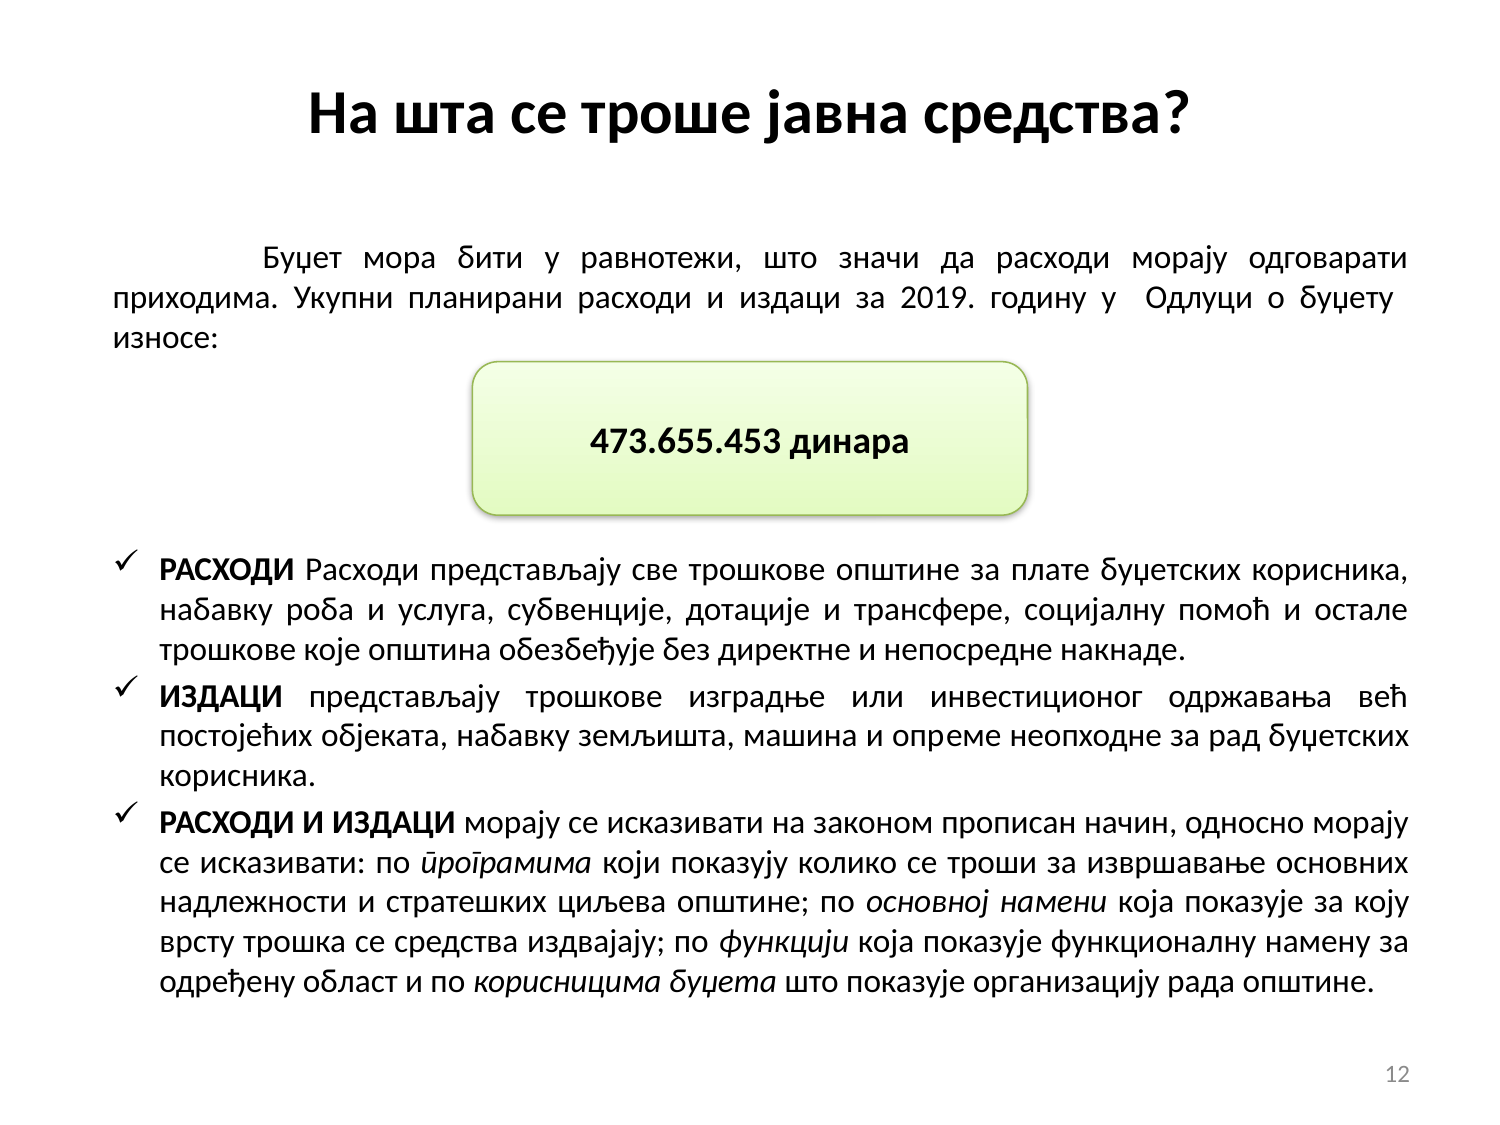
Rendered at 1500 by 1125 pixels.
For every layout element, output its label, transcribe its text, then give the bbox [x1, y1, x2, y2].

text_box 473.655.453 динара [471, 360, 1029, 516]
list Буџет мора бити у равнотежи, што значи да расходи морају одговарати приходима. Укупни планирани расходи и издаци за 2019. годину у Одлуци о буџету износе: РАСХОДИ Расходи представљају све трошкове општине за плате буџетских корисника, набавку роба и услуга, субвенције, дотације и трансфере, социјалну помоћ и остале трошкове које општина обезбеђује без директне и непосредне накнаде. ИЗДАЦИ представљају трошкове изградње или инвестиционог одржавања већ постојећих објеката, набавку земљишта, машина и опрeме неопходне за рад буџетских корисника. РАСХОДИ И ИЗДАЦИ морају се исказивати на законом прописан начин, односно морају се исказивати: по програмима који показују колико се троши за извршавање основних надлежности и стратешких циљева општине; по основној намени која показује за коју врсту трошка се средства издвајају; по функцији која показује функционалну намену за одређену област и по корисницима буџета што показује организацију рада општине. [75, 227, 1425, 1059]
title На шта се троше јавна средства? [75, 45, 1425, 173]
slide_number 12 [1074, 1042, 1425, 1103]
